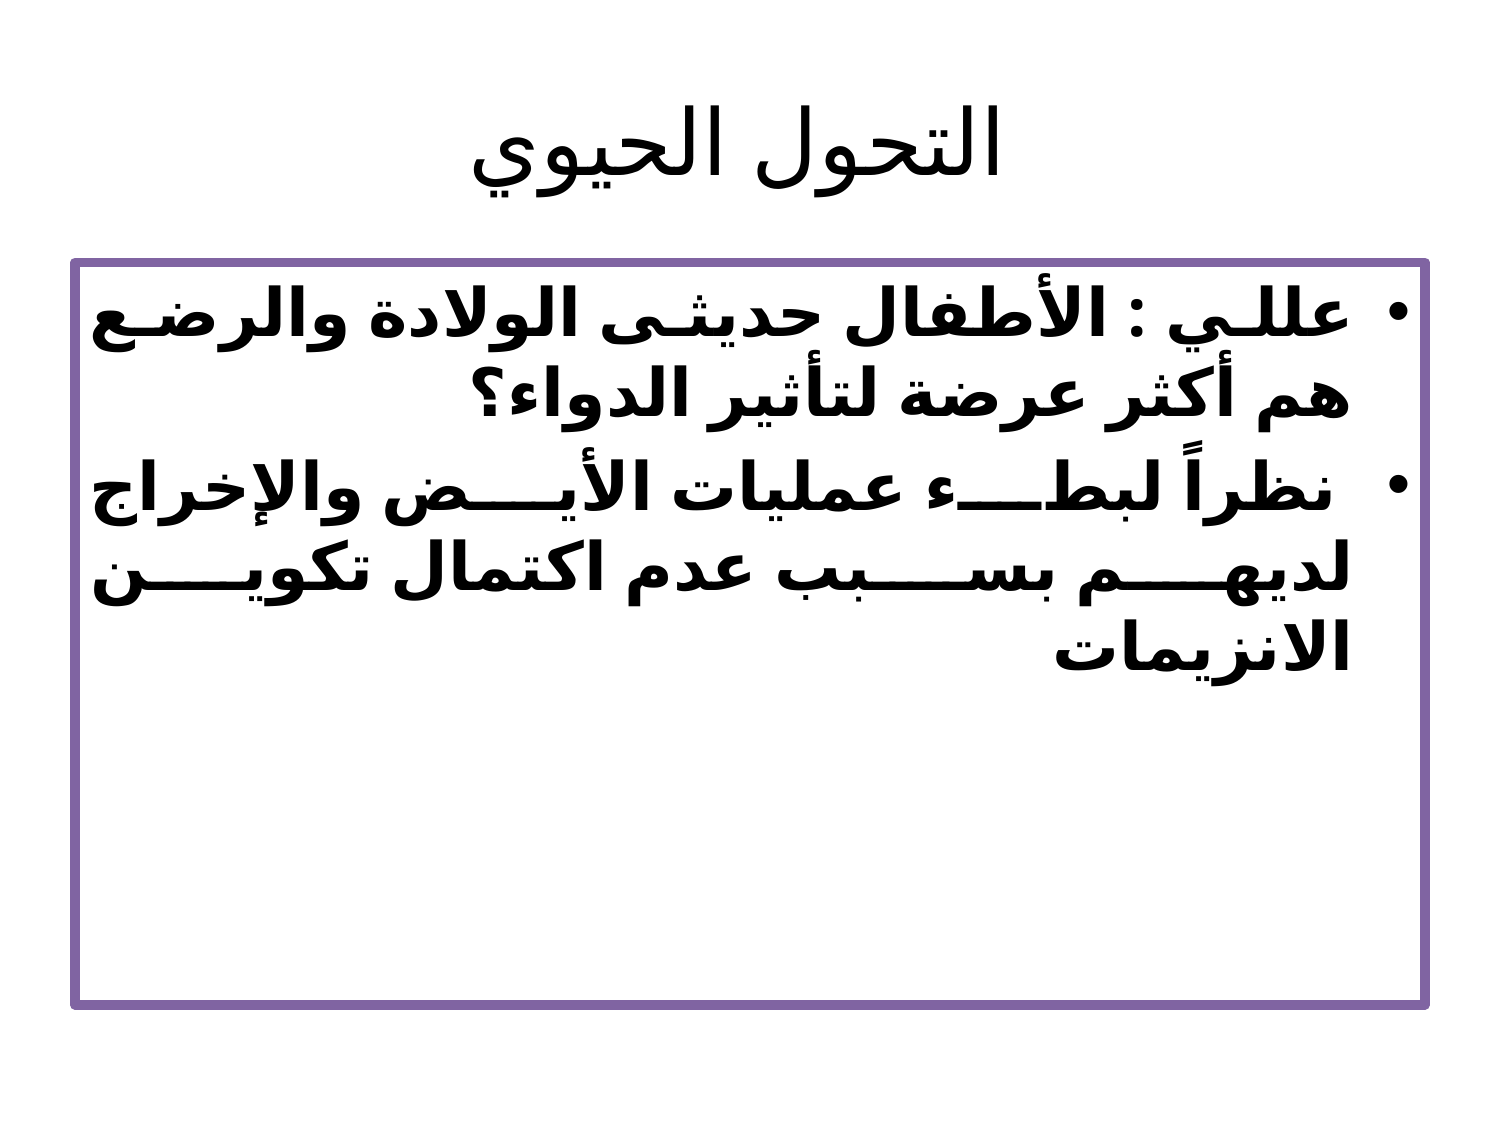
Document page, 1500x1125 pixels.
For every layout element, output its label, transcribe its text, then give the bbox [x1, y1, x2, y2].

list عللي : الأطفال حديثى الولادة والرضع هم أكثر عرضة لتأثير الدواء؟ نظراً لبطء عمليات الأيض والإخراج لديهم بسبب عدم اكتمال تكوين الانزيمات [75, 262, 1425, 1005]
title التحول الحيوي [75, 45, 1425, 233]
